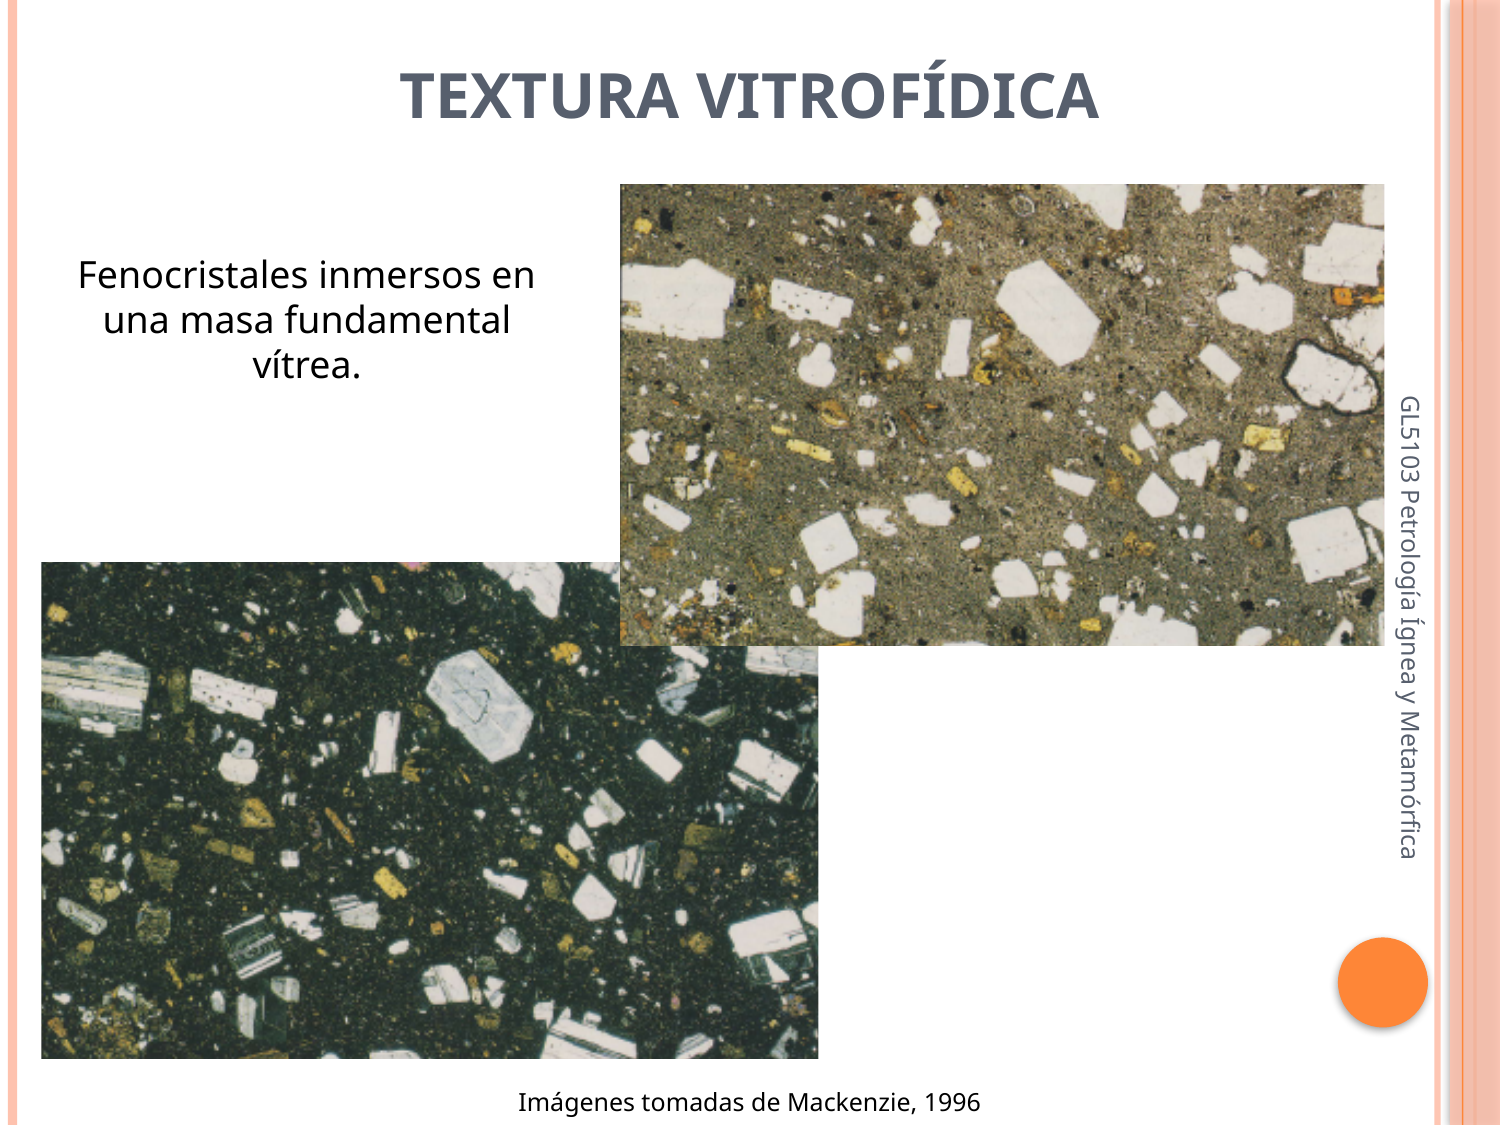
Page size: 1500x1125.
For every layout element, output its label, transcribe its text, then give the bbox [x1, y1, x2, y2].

text_box Fenocristales inmersos en una masa fundamental vítrea. [29, 243, 585, 394]
title TEXTURA VITROFÍDICA [0, 0, 1500, 188]
footer GL5103 Petrología Ígnea y Metamórfica [1379, 380, 1440, 906]
text_box Imágenes tomadas de Mackenzie, 1996 [0, 1079, 1500, 1125]
picture [40, 183, 1385, 1060]
